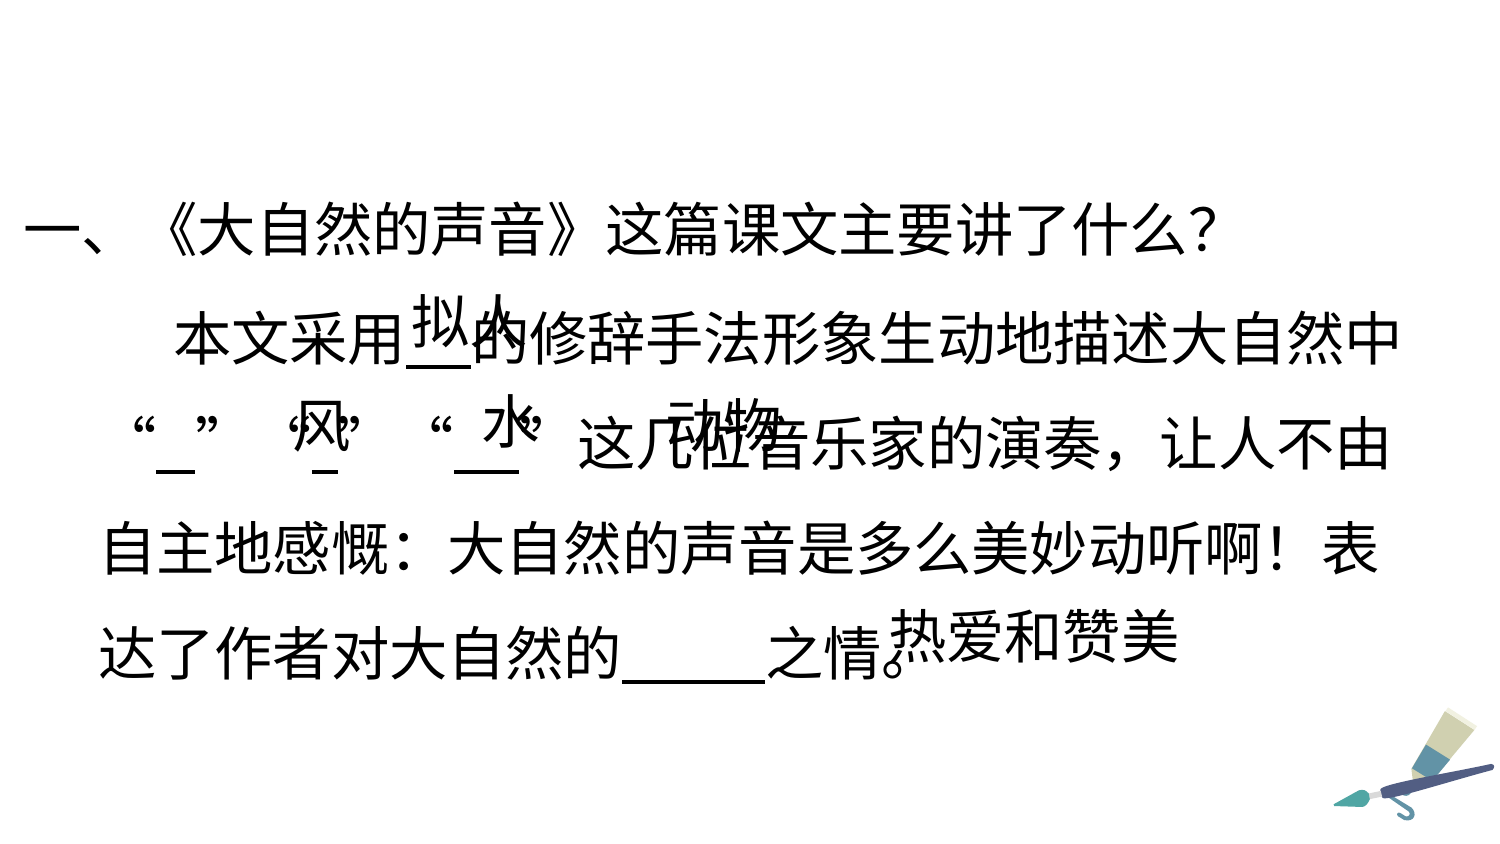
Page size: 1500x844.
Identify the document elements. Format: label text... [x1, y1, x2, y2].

text_box 水 [466, 377, 555, 463]
text_box 拟人 [396, 277, 543, 363]
text_box 动物 [650, 382, 797, 467]
text_box 一、《大自然的声音》这篇课文主要讲了什么？ [8, 151, 1479, 271]
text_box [1358, 708, 1481, 844]
text_box 本文采用 的修辞手法形象生动地描述大自然中“ ”“ ”“ ”这几位音乐家的演奏，让人不由自主地感慨：大自然的声音是多么美妙动听啊！表达了作者对大自然的 之情。 [83, 259, 1437, 695]
text_box 风 [277, 382, 366, 467]
text_box 热爱和赞美 [873, 592, 1195, 678]
